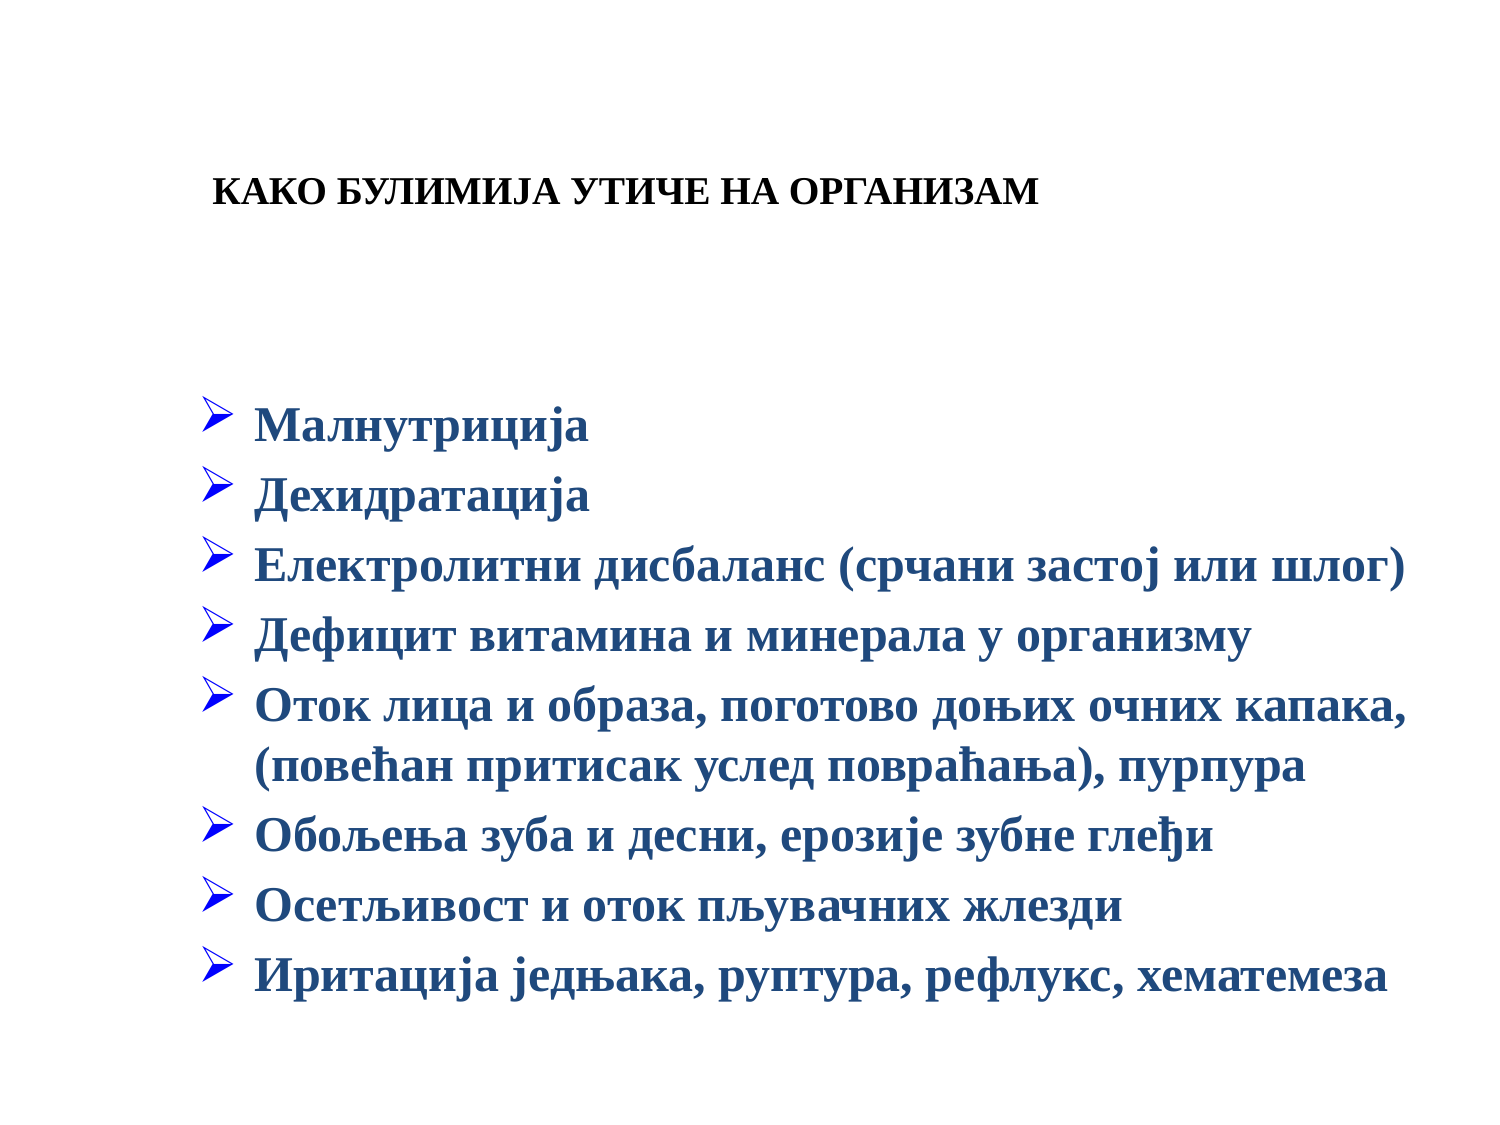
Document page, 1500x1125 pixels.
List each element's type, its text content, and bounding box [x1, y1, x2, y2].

list Малнутриција Дехидратација Електролитни дисбаланс (срчани застој или шлог) Дефицит витамина и минерала у организму Оток лица и образа, поготово доњих очних капака, (повећан притисак услед повраћања), пурпура Обољења зуба и десни, ерозије зубне глеђи Осетљивост и оток пљувачних жлезди Иритација једњака, руптура, рефлукс, хематемеза [183, 383, 1459, 1059]
title КАКО БУЛИМИЈА УТИЧЕ НА ОРГАНИЗАМ [194, 137, 1057, 240]
